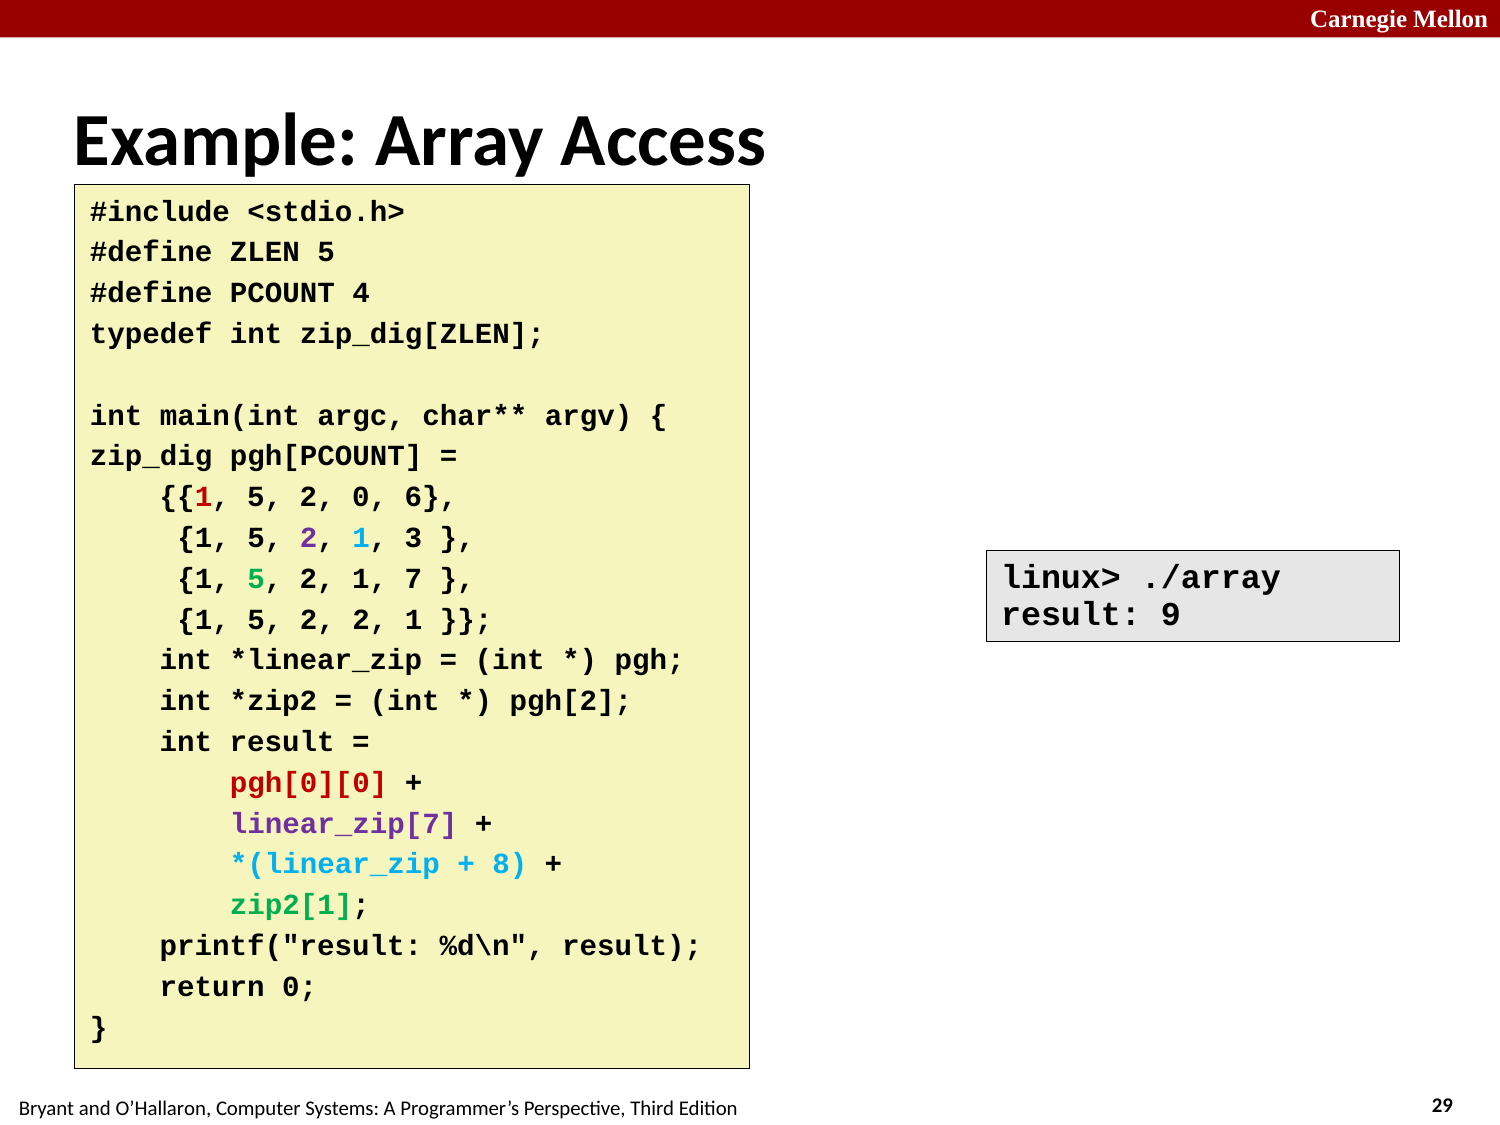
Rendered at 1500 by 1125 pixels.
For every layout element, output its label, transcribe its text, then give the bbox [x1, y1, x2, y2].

text_box #include <stdio.h> #define ZLEN 5 #define PCOUNT 4 typedef int zip_dig[ZLEN]; int main(int argc, char** argv) { zip_dig pgh[PCOUNT] = {{1, 5, 2, 0, 6}, {1, 5, 2, 1, 3 }, {1, 5, 2, 1, 7 }, {1, 5, 2, 2, 1 }}; int *linear_zip = (int *) pgh; int *zip2 = (int *) pgh[2]; int result = pgh[0][0] + linear_zip[7] + *(linear_zip + 8) + zip2[1]; printf("result: %d\n", result); return 0; } [74, 184, 750, 1069]
title Example: Array Access [58, 72, 1305, 199]
text_box linux> ./array result: 9 [986, 550, 1400, 641]
